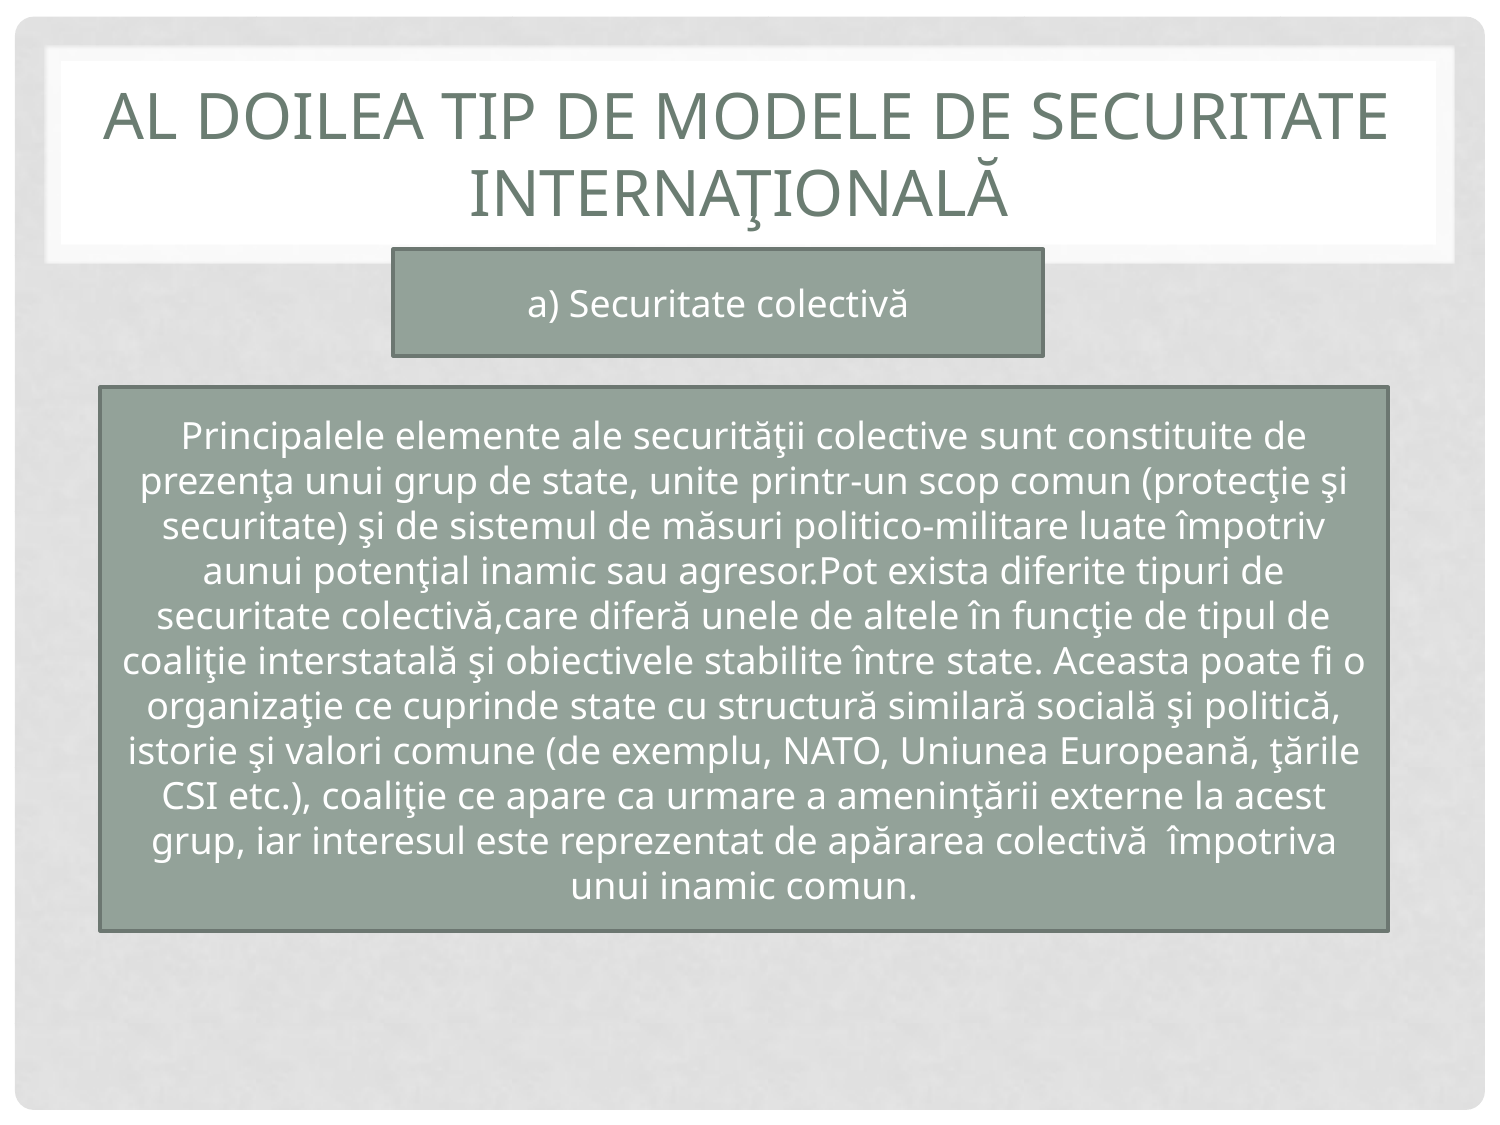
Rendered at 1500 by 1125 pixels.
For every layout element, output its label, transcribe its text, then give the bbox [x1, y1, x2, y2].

title Al doilea tip de modele de securitate internaţională [69, 66, 1425, 238]
text_box a) Securitate colectivă [391, 247, 1045, 358]
text_box Principalele elemente ale securităţii colective sunt constituite de prezenţa unui grup de state, unite printr-un scop comun (protecţie şi securitate) şi de sistemul de măsuri politico-militare luate împotriv aunui potenţial inamic sau agresor.Pot exista diferite tipuri de securitate colectivă,care diferă unele de altele în funcţie de tipul de coaliţie interstatală şi obiectivele stabilite între state. Aceasta poate fi o organizaţie ce cuprinde state cu structură similară socială şi politică, istorie şi valori comune (de exemplu, NATO, Uniunea Europeană, ţările CSI etc.), coaliţie ce apare ca urmare a ameninţării externe la acest grup, iar interesul este reprezentat de apărarea colectivă împotriva unui inamic comun. [98, 385, 1390, 933]
